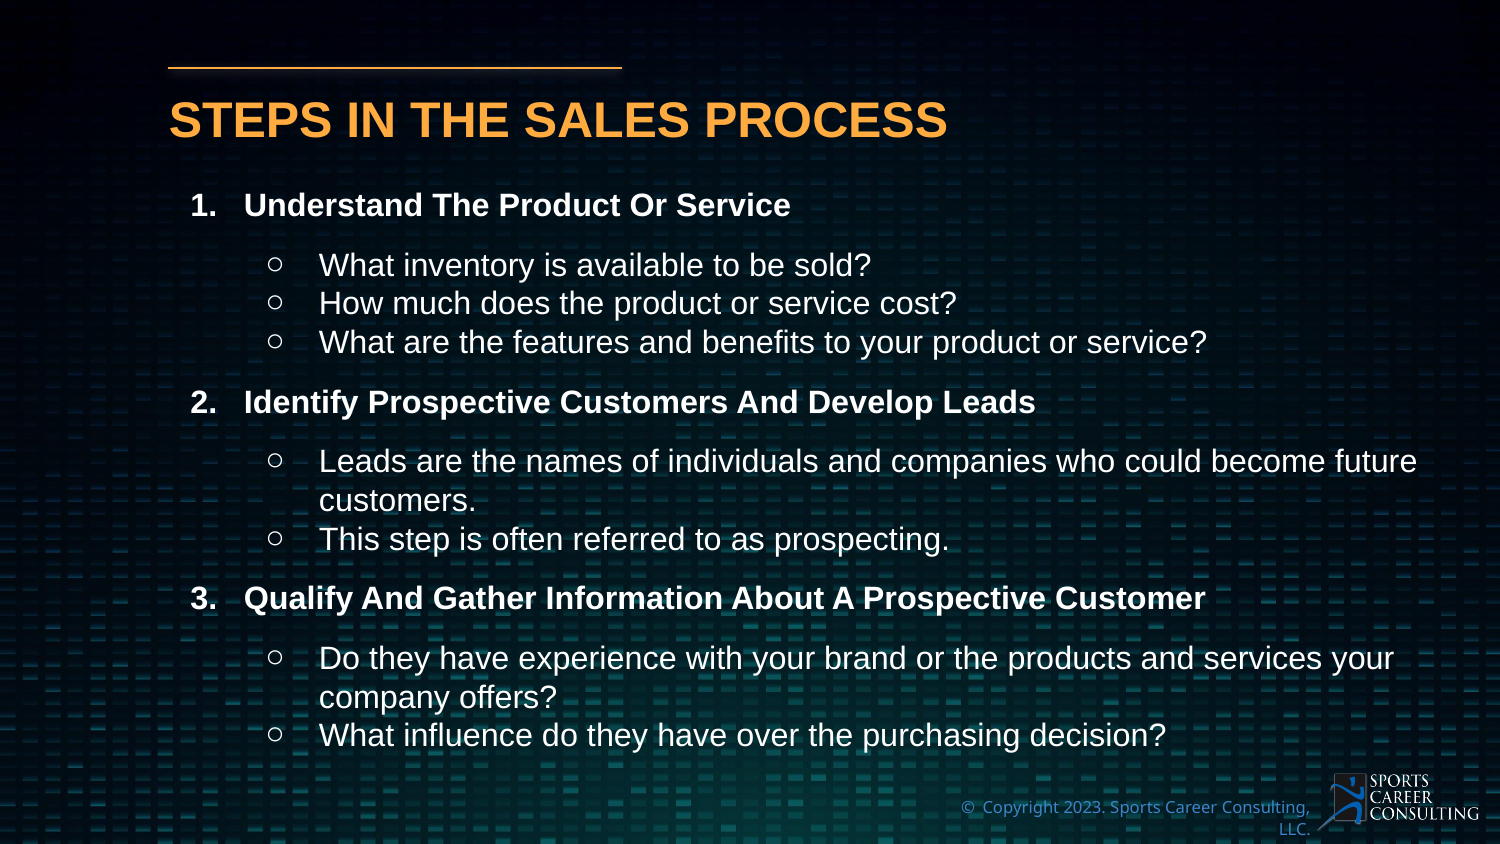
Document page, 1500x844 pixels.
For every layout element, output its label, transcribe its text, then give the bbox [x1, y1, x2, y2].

list Understand The Product Or Service What inventory is available to be sold? How much does the product or service cost? What are the features and benefits to your product or service? Identify Prospective Customers And Develop Leads Leads are the names of individuals and companies who could become future customers. This step is often referred to as prospecting. Qualify And Gather Information About A Prospective Customer Do they have experience with your brand or the products and services your company offers? What influence do they have over the purchasing decision? [153, 169, 1469, 753]
title STEPS IN THE SALES PROCESS [153, 72, 1469, 169]
text_box © Copyright 2023. Sports Career Consulting, LLC. [914, 769, 1326, 844]
picture [0, 0, 1500, 844]
